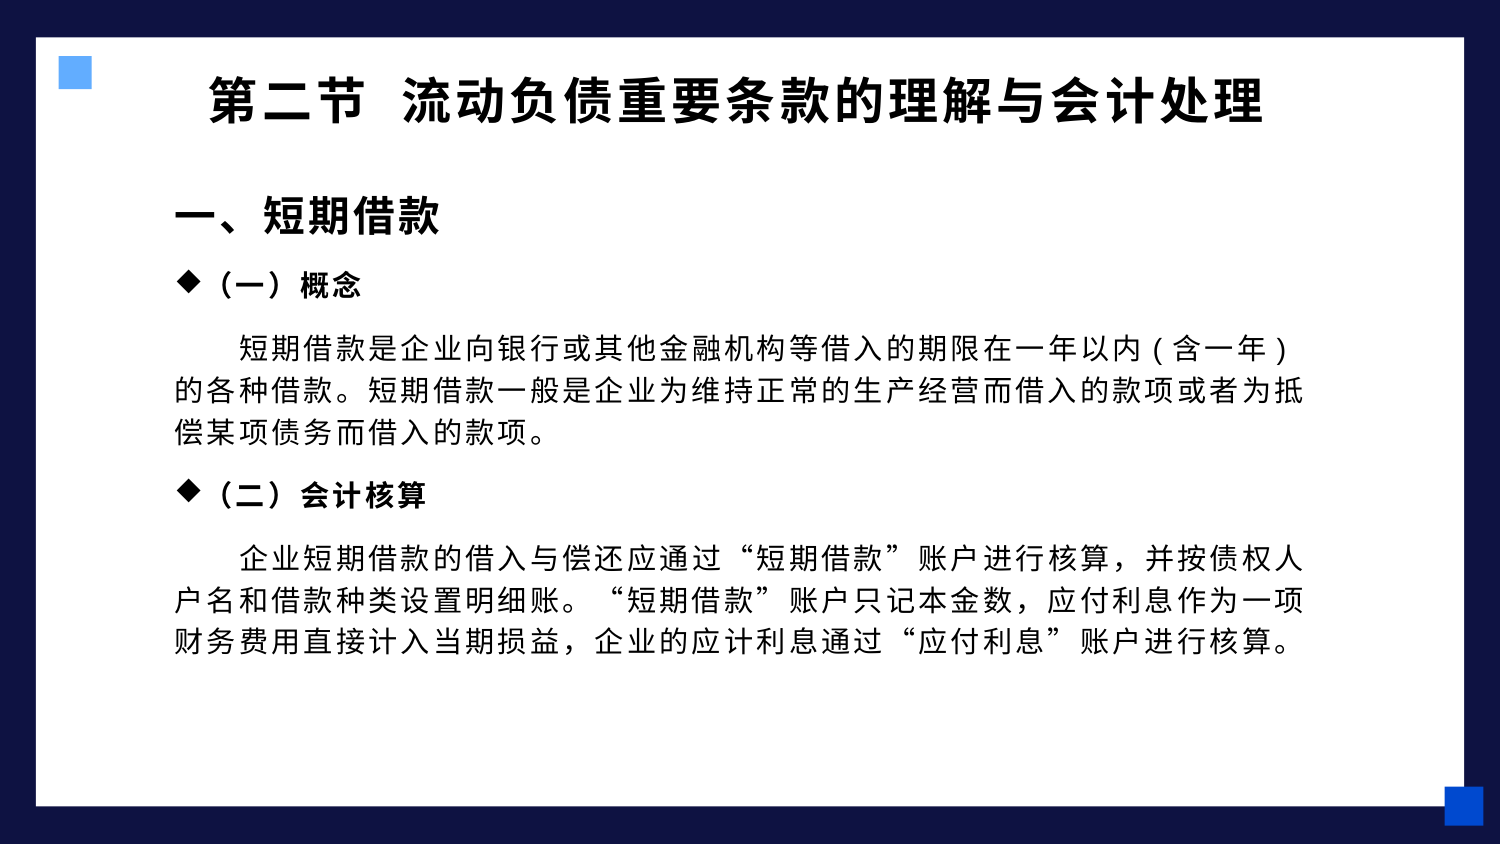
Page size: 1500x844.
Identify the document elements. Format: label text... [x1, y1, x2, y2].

list 一、短期借款 （一）概念 短期借款是企业向银行或其他金融机构等借入的期限在一年以内(含一年)的各种借款。短期借款一般是企业为维持正常的生产经营而借入的款项或者为抵偿某项债务而借入的款项。 （二）会计核算 企业短期借款的借入与偿还应通过“短期借款”账户进行核算，并按债权人户名和借款种类设置明细账。“短期借款”账户只记本金数，应付利息作为一项财务费用直接计入当期损益，企业的应计利息通过“应付利息”账户进行核算。 [157, 179, 1343, 604]
title 第二节 流动负债重要条款的理解与会计处理 [141, 48, 1327, 138]
